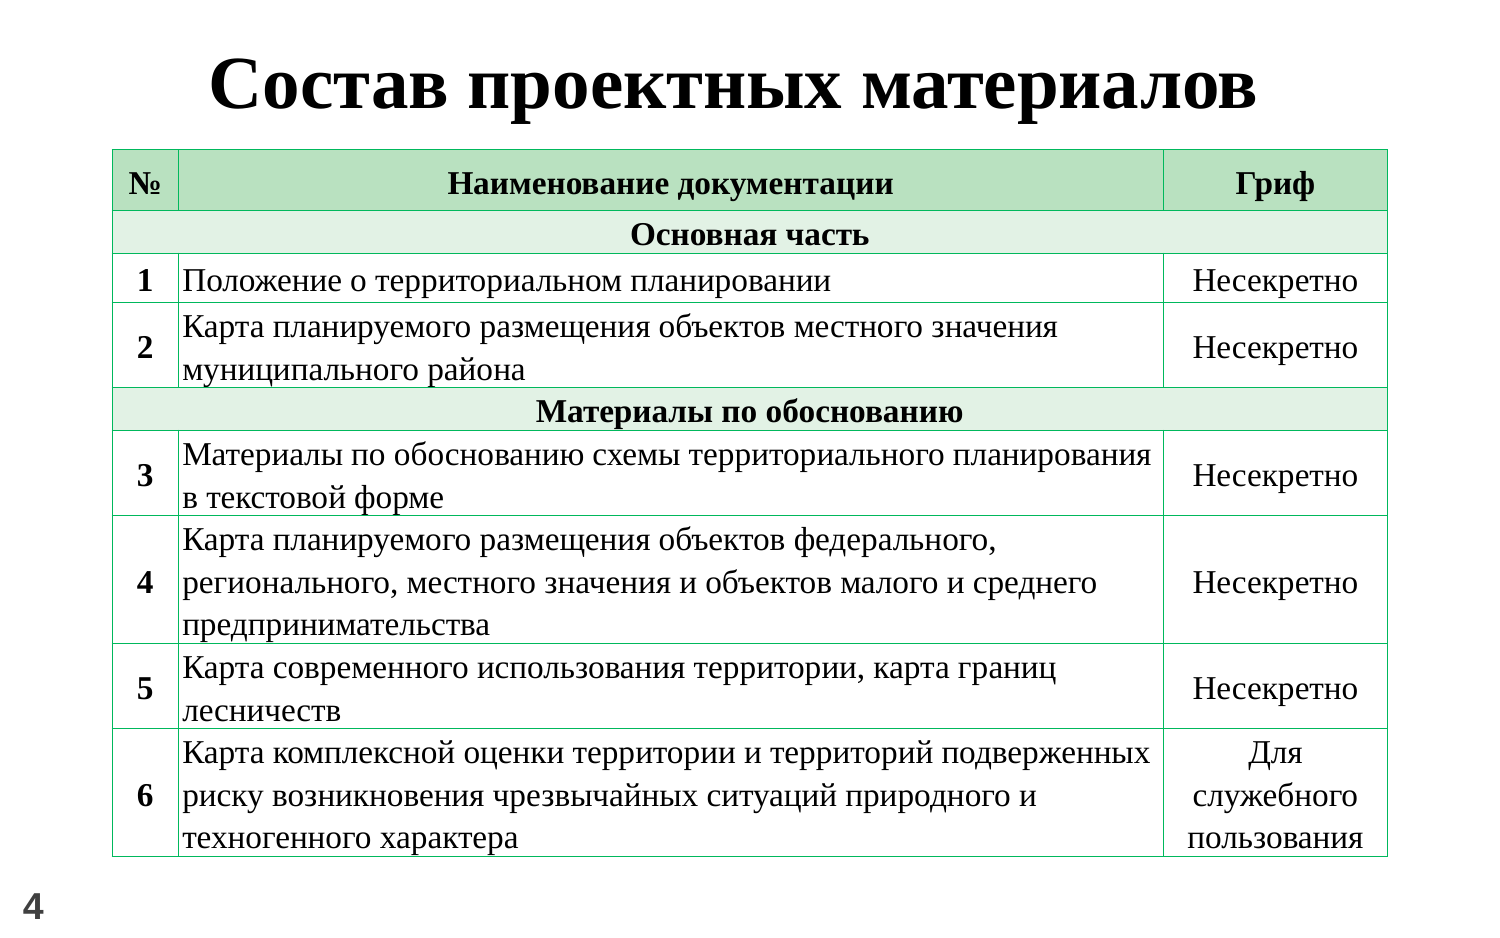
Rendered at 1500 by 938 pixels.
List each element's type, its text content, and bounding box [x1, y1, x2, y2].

table_cell 5 [113, 644, 178, 728]
table_cell Карта современного использования территории, карта границ лесничеств [179, 644, 1163, 728]
table_cell 4 [113, 516, 178, 643]
table_cell Основная часть [113, 211, 1387, 253]
table_cell 1 [113, 254, 178, 302]
table_cell Несекретно [1164, 431, 1387, 515]
table_cell Несекретно [1164, 644, 1387, 728]
table_cell 6 [113, 729, 178, 856]
table_cell Несекретно [1164, 516, 1387, 643]
table_cell 3 [113, 431, 178, 515]
table_cell Несекретно [1164, 303, 1387, 387]
table_cell Карта планируемого размещения объектов федерального, регионального, местного значения и объектов малого и среднего предпринимательства [179, 516, 1163, 643]
table_cell Положение о территориальном планировании [179, 254, 1163, 302]
table_header Гриф [1164, 150, 1387, 210]
title Состав проектных материалов [58, 0, 1409, 157]
table_cell 2 [113, 303, 178, 387]
table_header № [113, 150, 178, 210]
table_cell Материалы по обоснованию схемы территориального планирования в текстовой форме [179, 431, 1163, 515]
table_cell Карта комплексной оценки территории и территорий подверженных риску возникновения чрезвычайных ситуаций природного и техногенного характера [179, 729, 1163, 856]
table_cell Несекретно [1164, 254, 1387, 302]
table_cell Для служебного пользования [1164, 729, 1387, 856]
text_box 4 [8, 874, 59, 935]
table_cell Материалы по обоснованию [113, 388, 1387, 430]
table_cell Карта планируемого размещения объектов местного значения муниципального района [179, 303, 1163, 387]
table_header Наименование документации [179, 150, 1163, 210]
